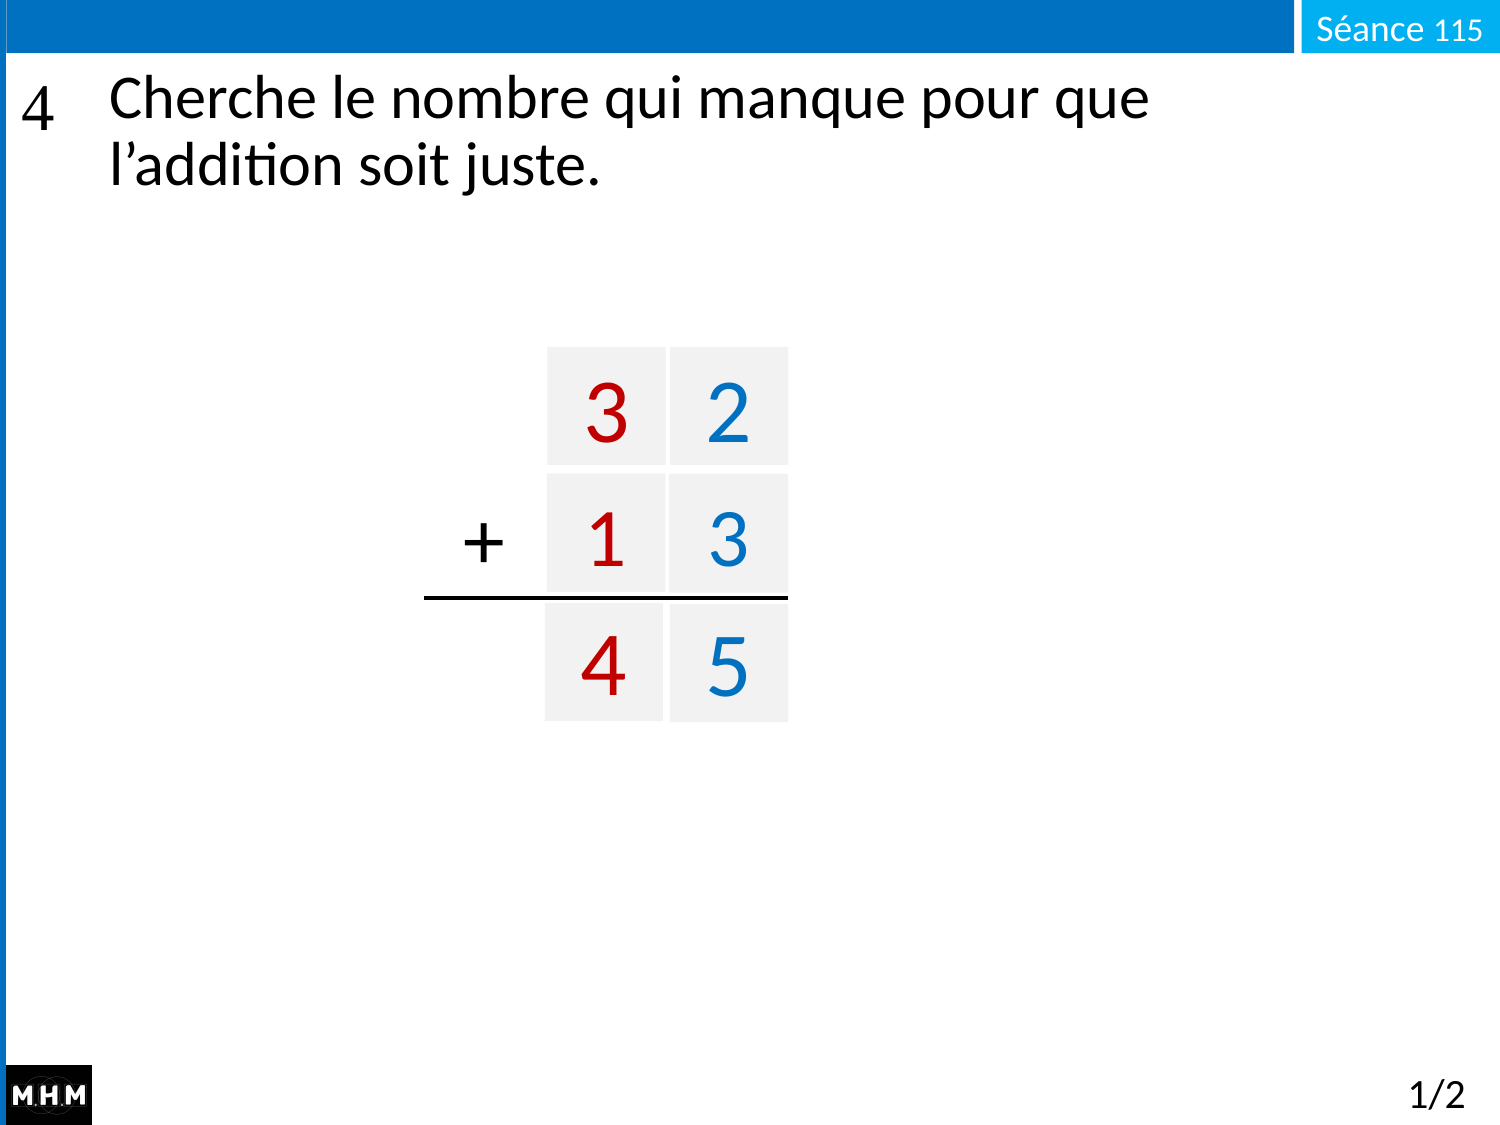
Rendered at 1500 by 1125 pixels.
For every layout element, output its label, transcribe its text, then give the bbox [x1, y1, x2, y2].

text_box 3 [546, 346, 667, 466]
text_box 5 [669, 603, 789, 723]
list 1/2 [1373, 1064, 1500, 1125]
title Cherche le nombre qui manque pour que l’addition soit juste. [94, 57, 1389, 208]
text_box 4 [544, 602, 664, 722]
text_box + [424, 472, 544, 596]
text_box 3 [668, 473, 788, 593]
text_box 2 [669, 346, 789, 466]
picture [6, 1065, 92, 1125]
text_box 1 [546, 473, 666, 593]
